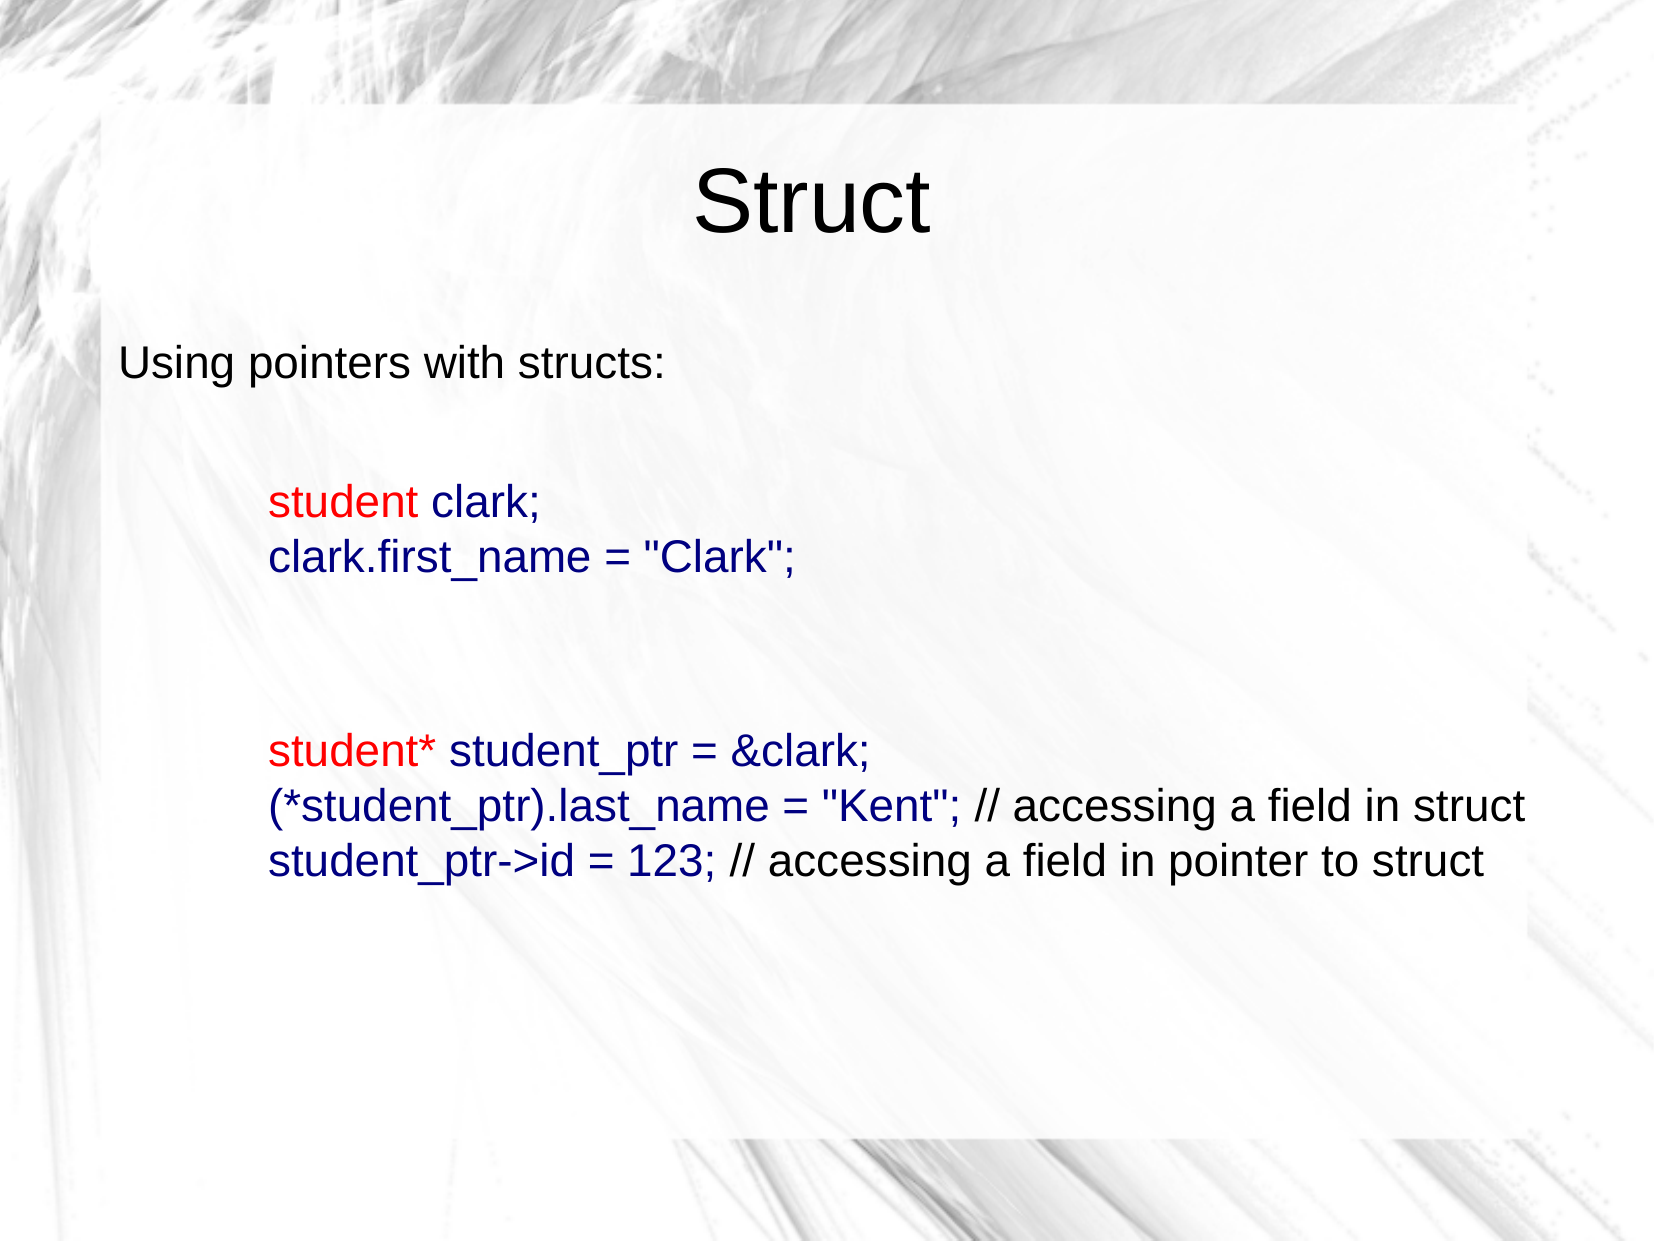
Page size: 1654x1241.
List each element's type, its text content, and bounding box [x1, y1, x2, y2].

list Using pointers with structs: student clark; clark.first_name = "Clark"; student* student_ptr = &clark; (*student_ptr).last_name = "Kent"; // accessing a field in struct student_ptr->id = 123; // accessing a field in pointer to struct [118, 332, 1571, 1121]
title Struct [118, 93, 1506, 299]
picture [0, 0, 1654, 1241]
